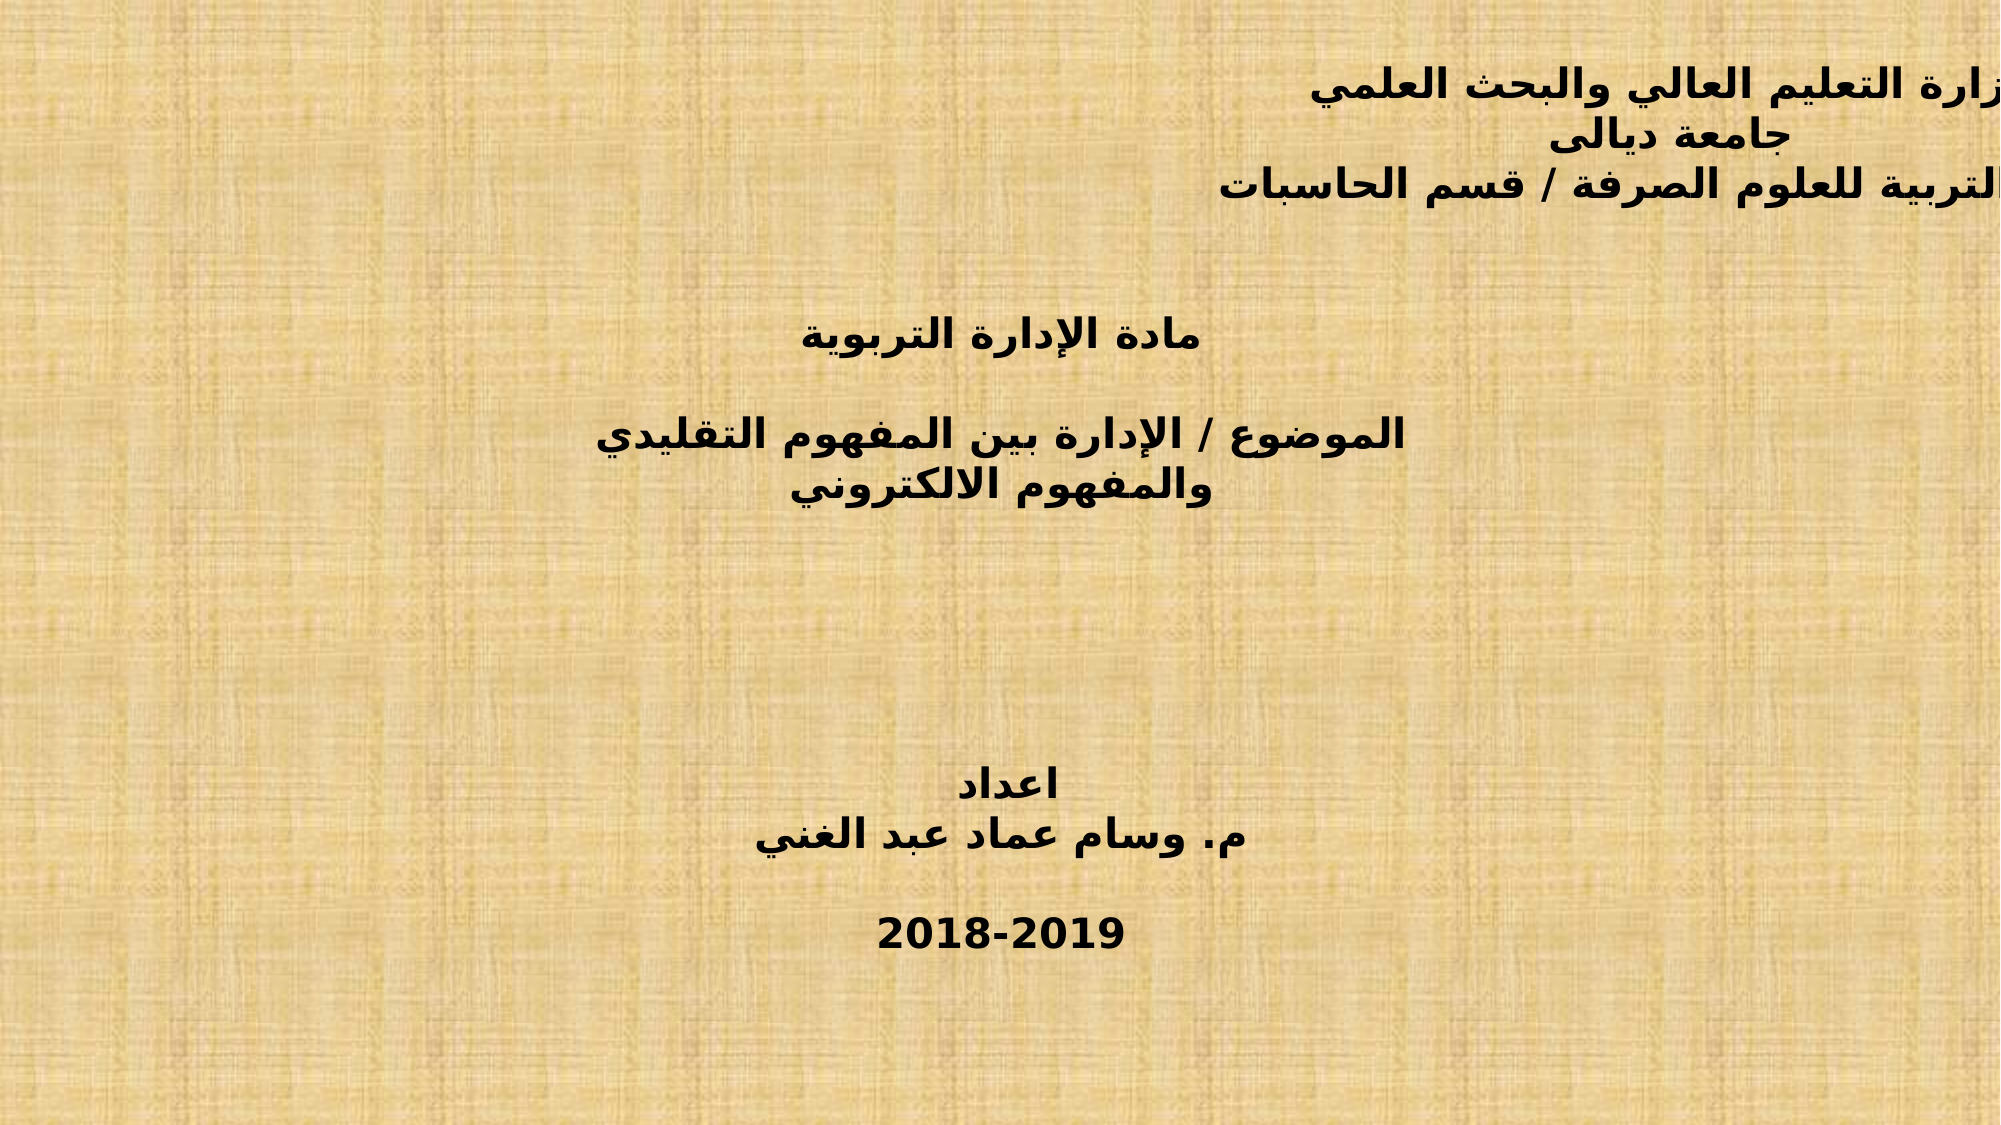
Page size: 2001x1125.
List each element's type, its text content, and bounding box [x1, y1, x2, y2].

text_box وزارة التعليم العالي والبحث العلمي جامعة ديالى كلية التربية للعلوم الصرفة / قسم الحاسبات [1163, 49, 2000, 214]
picture [0, 0, 2001, 1125]
text_box مادة الإدارة التربوية الموضوع / الإدارة بين المفهوم التقليدي والمفهوم الالكتروني اعداد م. وسام عماد عبد الغني 2018-2019 [501, 299, 1502, 965]
